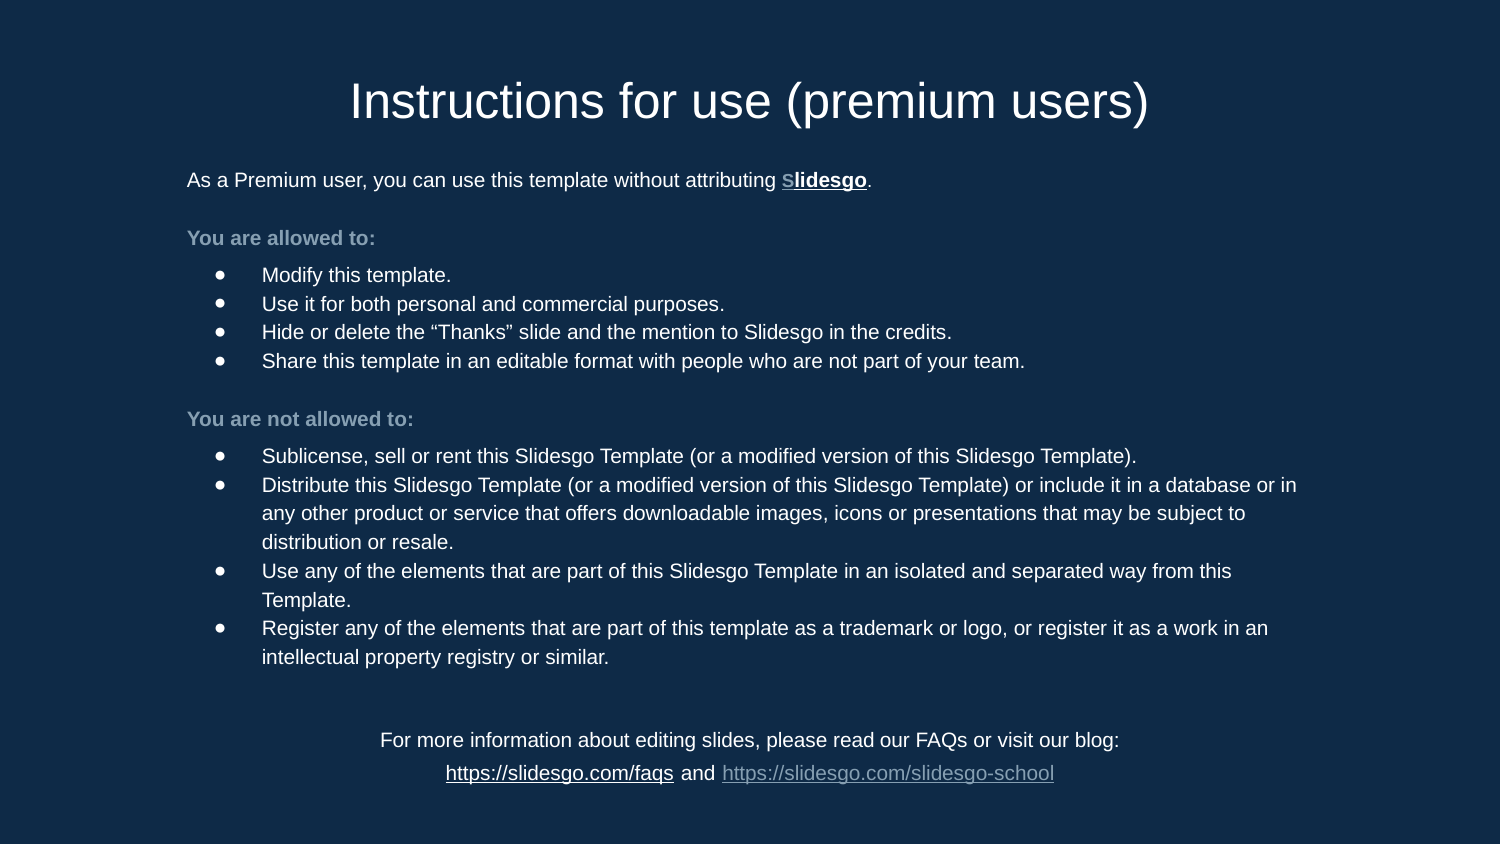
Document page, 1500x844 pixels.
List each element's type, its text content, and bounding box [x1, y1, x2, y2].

text_box As a Premium user, you can use this template without attributing Slidesgo. You are allowed to: Modify this template. Use it for both personal and commercial purposes. Hide or delete the “Thanks” slide and the mention to Slidesgo in the credits. Share this template in an editable format with people who are not part of your team. You are not allowed to: Sublicense, sell or rent this Slidesgo Template (or a modified version of this Slidesgo Template). Distribute this Slidesgo Template (or a modified version of this Slidesgo Template) or include it in a database or in any other product or service that offers downloadable images, icons or presentations that may be subject to distribution or resale. Use any of the elements that are part of this Slidesgo Template in an isolated and separated way from this Template. Register any of the elements that are part of this template as a trademark or logo, or register it as a work in an intellectual property registry or similar. [171, 148, 1328, 707]
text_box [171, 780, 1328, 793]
text_box Instructions for use (premium users) [171, 53, 1328, 133]
text_box For more information about editing slides, please read our FAQs or visit our blog: https://slidesgo.com/faqs and https://slidesgo.com/slidesgo-school [171, 707, 1328, 780]
